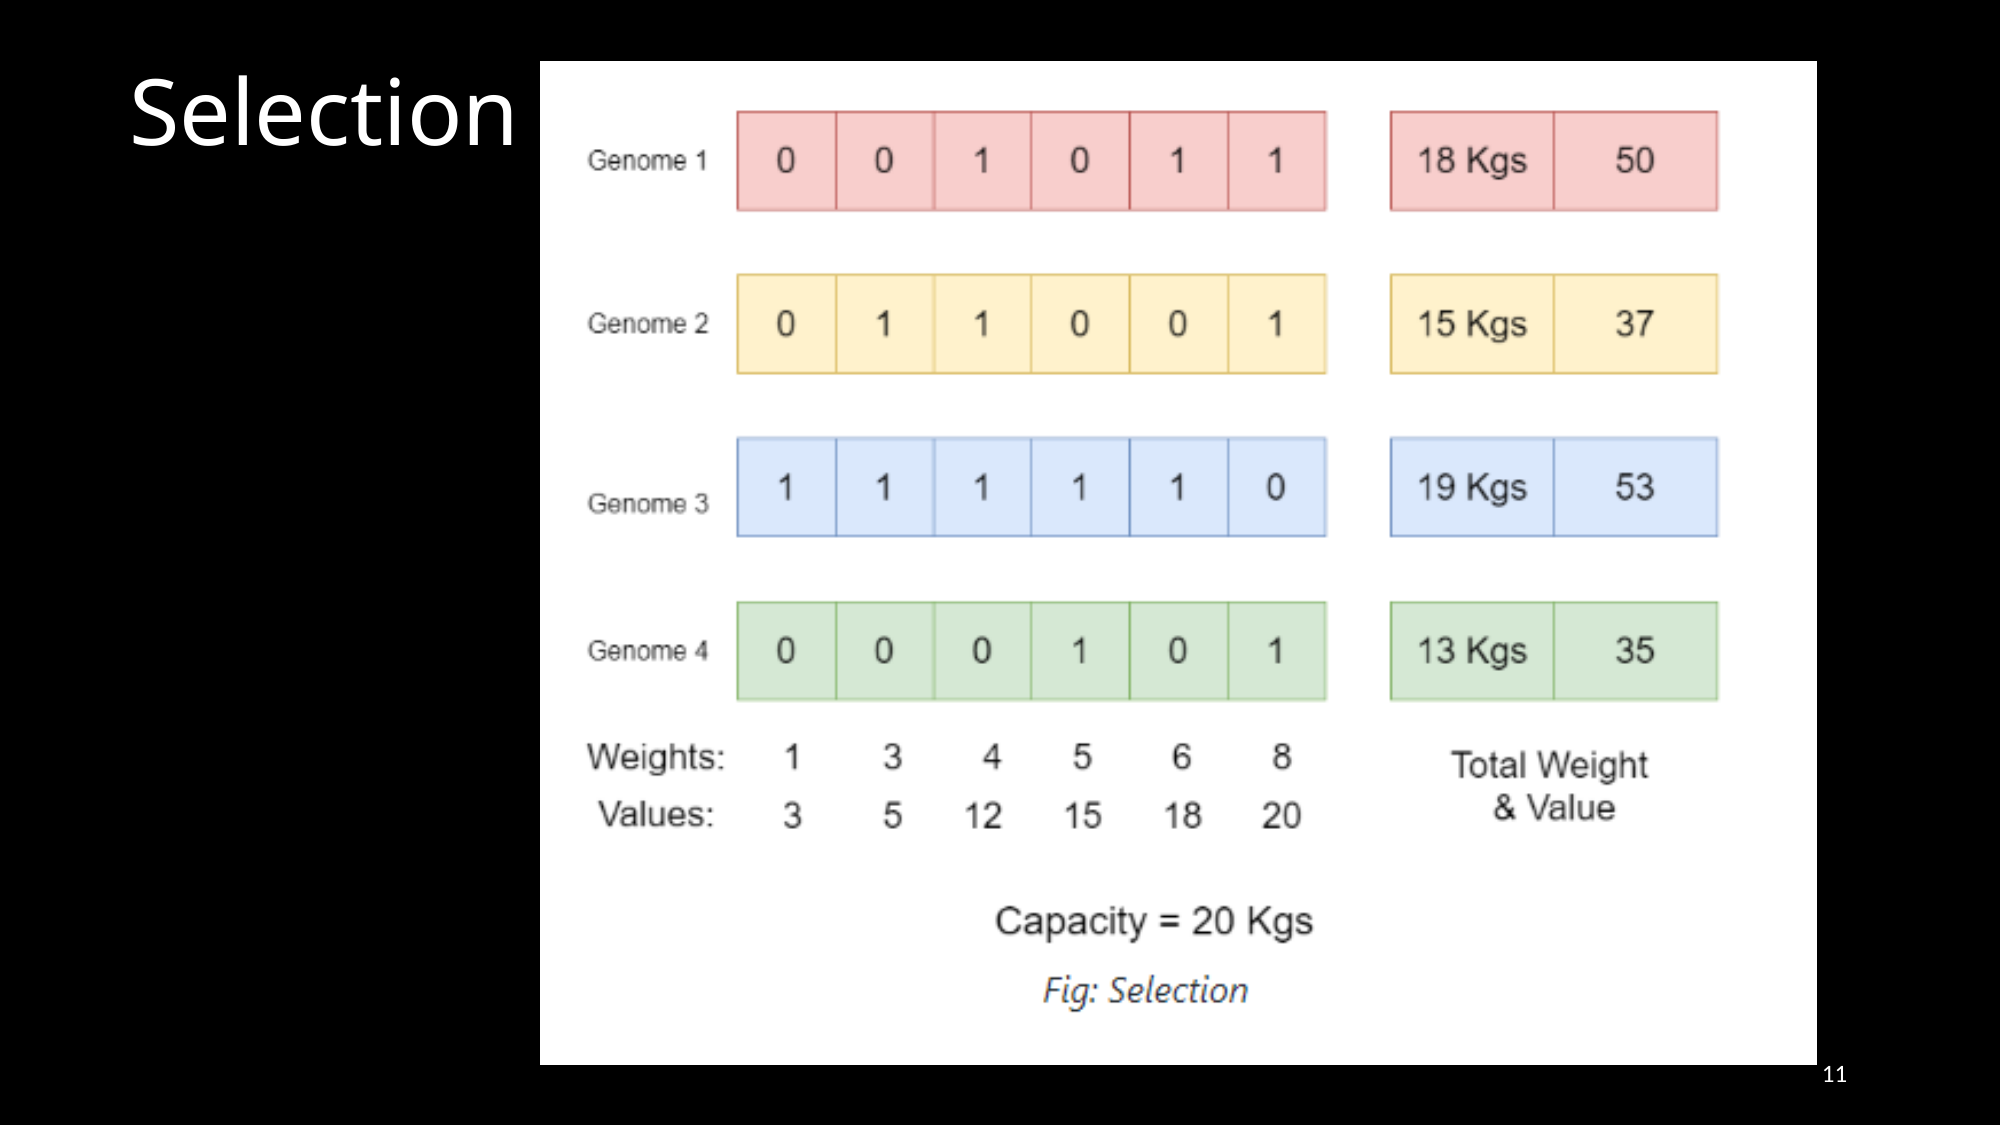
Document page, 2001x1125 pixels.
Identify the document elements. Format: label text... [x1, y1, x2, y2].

title Selection [114, 7, 1840, 225]
picture [539, 61, 1817, 1065]
slide_number 11 [1412, 1042, 1863, 1103]
